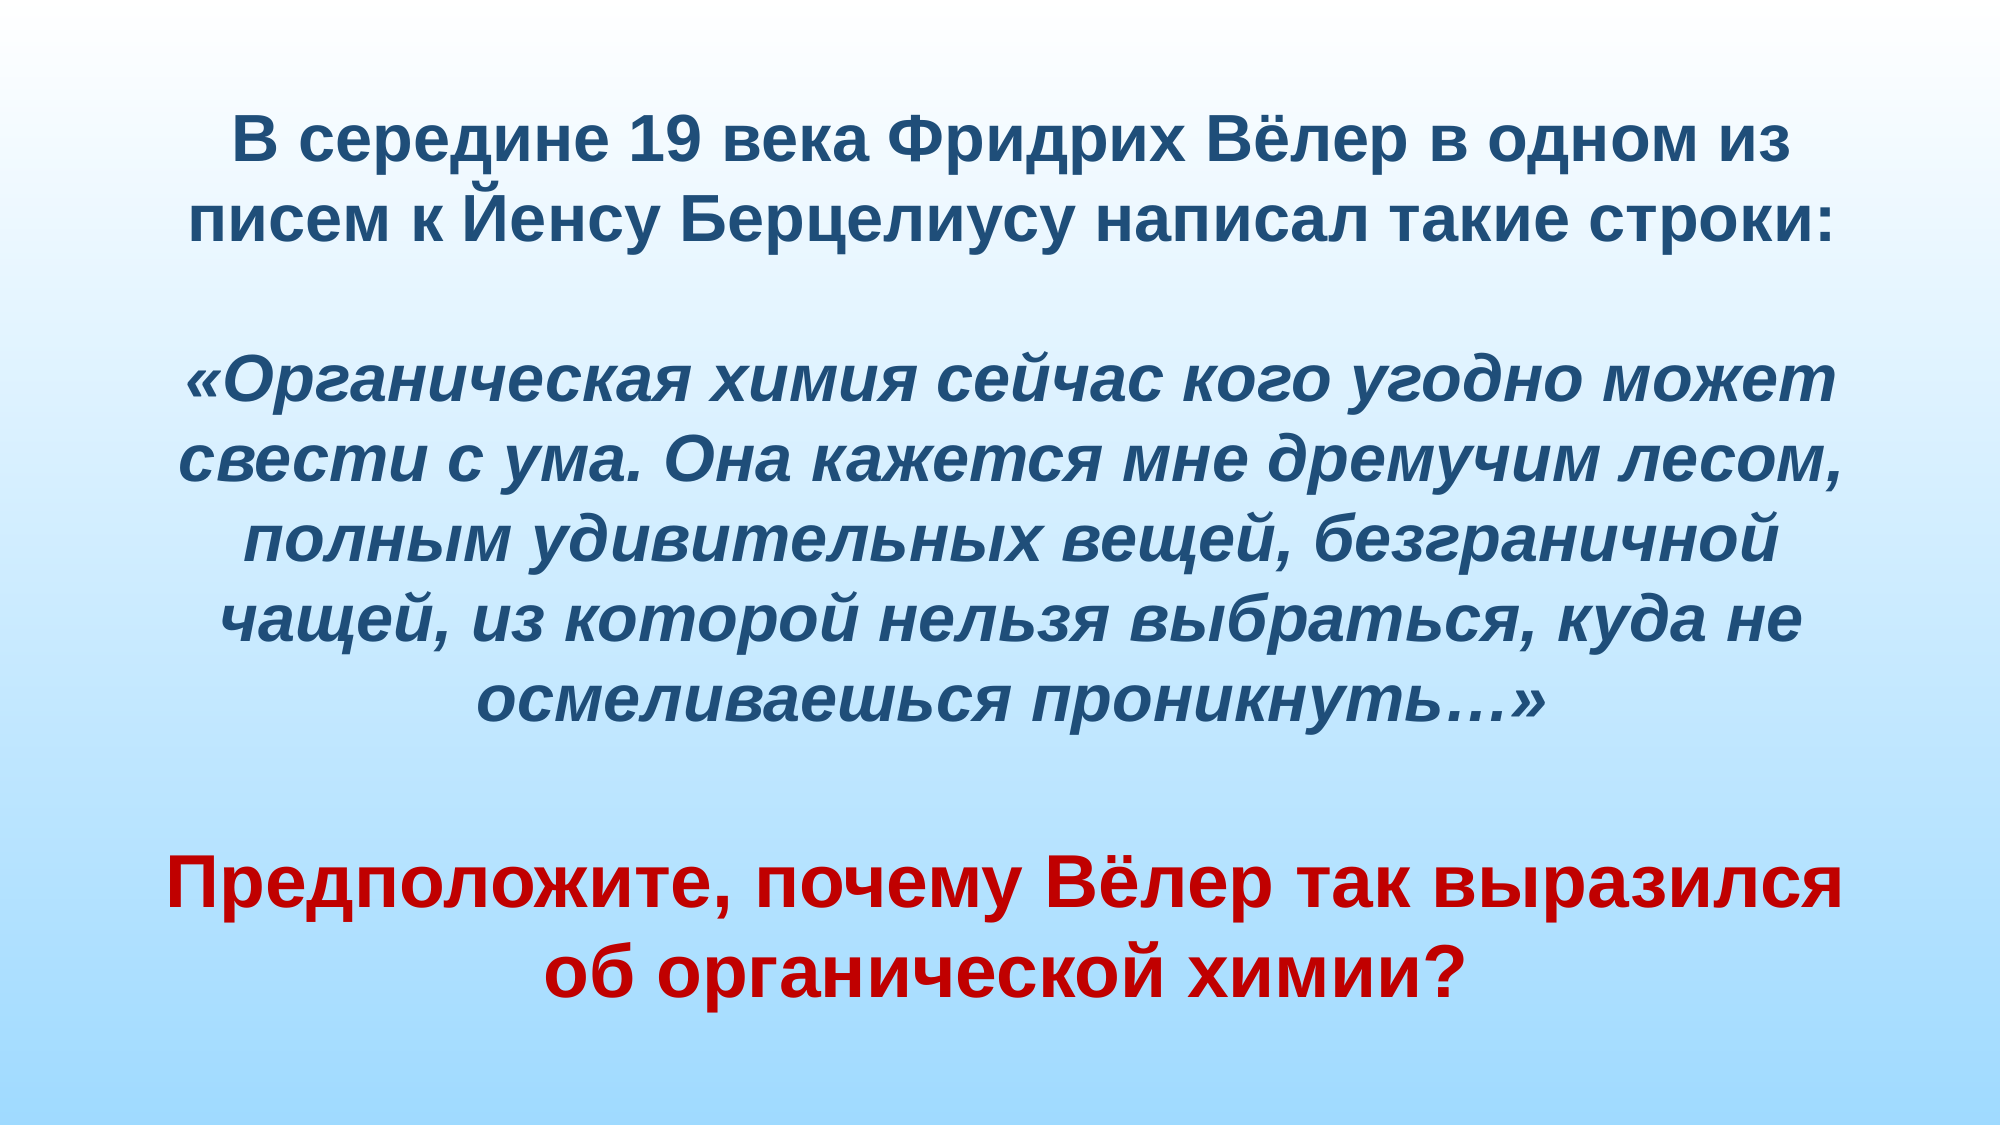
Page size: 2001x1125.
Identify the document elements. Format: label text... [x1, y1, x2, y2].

text_box В середине 19 века Фридрих Вёлер в одном из писем к Йенсу Берцелиусу написал такие строки: «Органическая химия сейчас кого угодно может свести с ума. Она кажется мне дремучим лесом, полным удивительных вещей, безграничной чащей, из которой нельзя выбраться, куда не осмеливаешься проникнуть…» [137, 87, 1888, 742]
text_box Предположите, почему Вёлер так выразился об органической химии? [137, 824, 1875, 1020]
